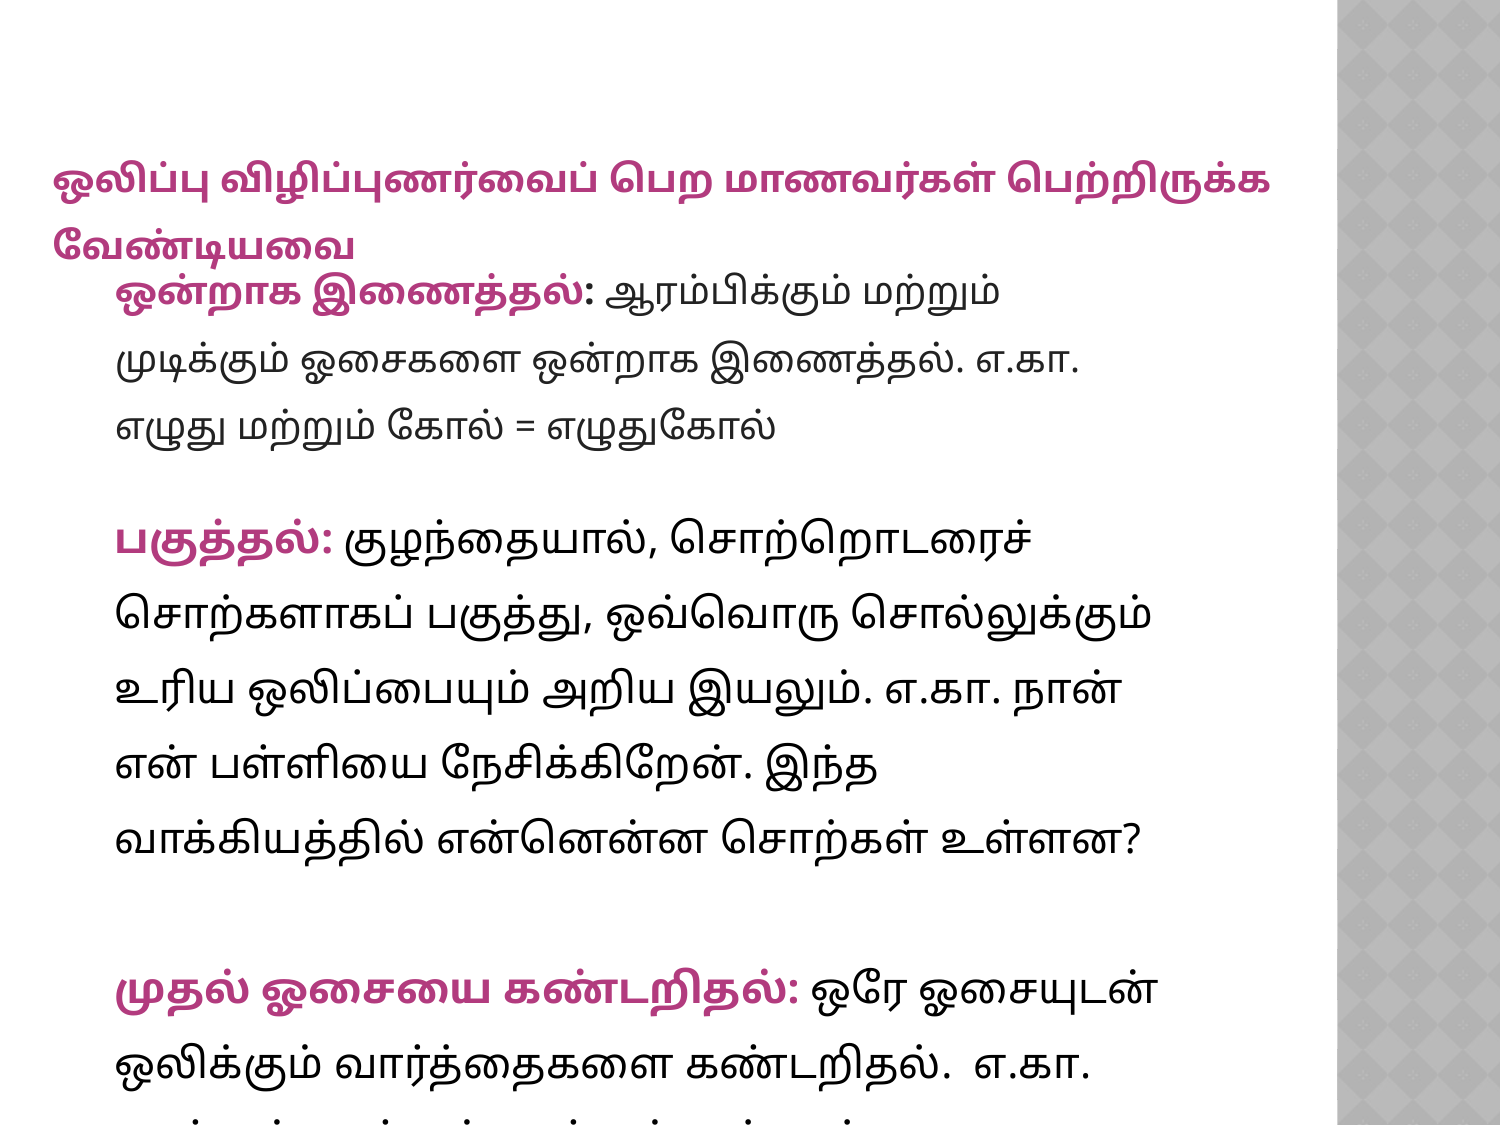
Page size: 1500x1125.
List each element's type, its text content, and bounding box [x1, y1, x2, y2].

text_box ஒலிப்பு விழிப்புணர்வைப் பெற மாணவர்கள் பெற்றிருக்க வேண்டியவை [37, 124, 1300, 275]
text_box ஒன்றாக இணைத்தல்: ஆரம்பிக்கும் மற்றும் முடிக்கும் ஓசைகளை ஒன்றாக இணைத்தல். எ.கா. எழுது மற்றும் கோல் = எழுதுகோல் பகுத்தல்: குழந்தையால், சொற்றொடரைச் சொற்களாகப் பகுத்து, ஒவ்வொரு சொல்லுக்கும் உரிய ஒலிப்பையும் அறிய இயலும். எ.கா. நான் என் பள்ளியை நேசிக்கிறேன். இந்த வாக்கியத்தில் என்னென்ன சொற்கள் உள்ளன? முதல் ஓசையை கண்டறிதல்: ஒரே ஓசையுடன் ஒலிக்கும் வார்த்தைகளை கண்டறிதல். எ.கா. அண்டம், கண்டம், பண்டம், பல், கல், பனை, மனை, தினை, [99, 275, 1188, 1125]
